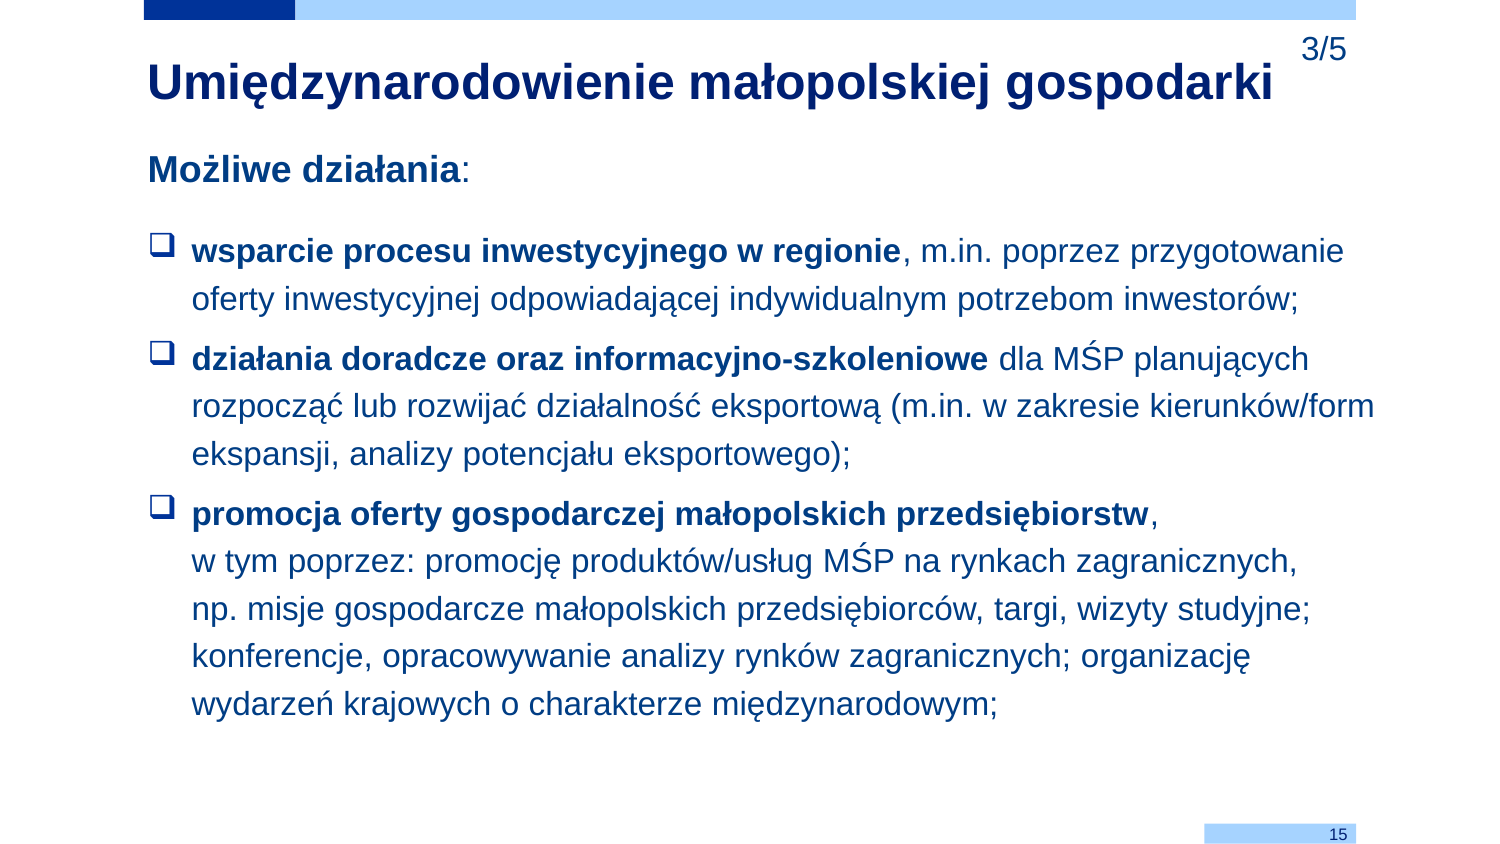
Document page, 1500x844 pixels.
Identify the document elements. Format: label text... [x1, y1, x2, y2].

list Możliwe działania: wsparcie procesu inwestycyjnego w regionie, m.in. poprzez przygotowanie oferty inwestycyjnej odpowiadającej indywidualnym potrzebom inwestorów; działania doradcze oraz informacyjno-szkoleniowe dla MŚP planujących rozpocząć lub rozwijać działalność eksportową (m.in. w zakresie kierunków/form ekspansji, analizy potencjału eksportowego); promocja oferty gospodarczej małopolskich przedsiębiorstw, w tym poprzez: promocję produktów/usług MŚP na rynkach zagranicznych, np. misje gospodarcze małopolskich przedsiębiorców, targi, wizyty studyjne; konferencje, opracowywanie analizy rynków zagranicznych; organizację wydarzeń krajowych o charakterze międzynarodowym; [147, 136, 1376, 489]
text_box 3/5 [1286, 19, 1410, 75]
text_box Umiędzynarodowienie małopolskiej gospodarki [147, 58, 1348, 136]
text_box 15 [1196, 823, 1348, 844]
